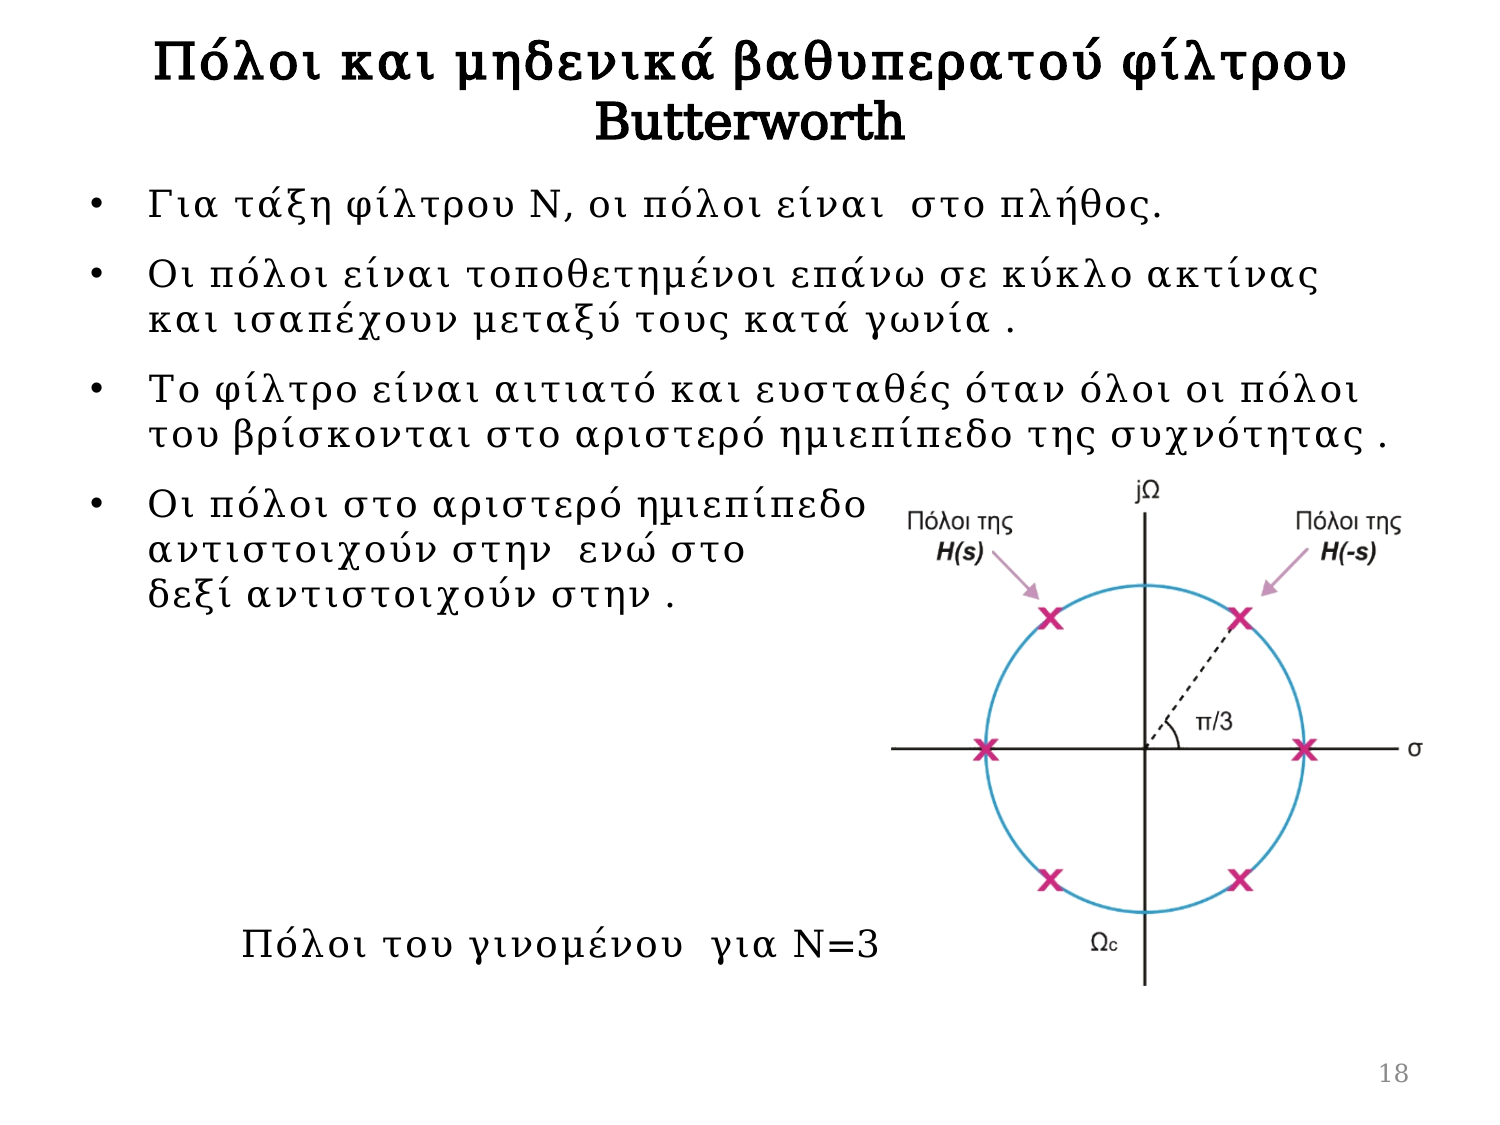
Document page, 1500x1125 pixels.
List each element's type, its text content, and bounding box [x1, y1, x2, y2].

slide_number 18 [1222, 1042, 1425, 1103]
title Πόλοι και μηδενικά βαθυπερατού φίλτρου Butterworth [75, 19, 1425, 159]
picture [891, 479, 1423, 987]
